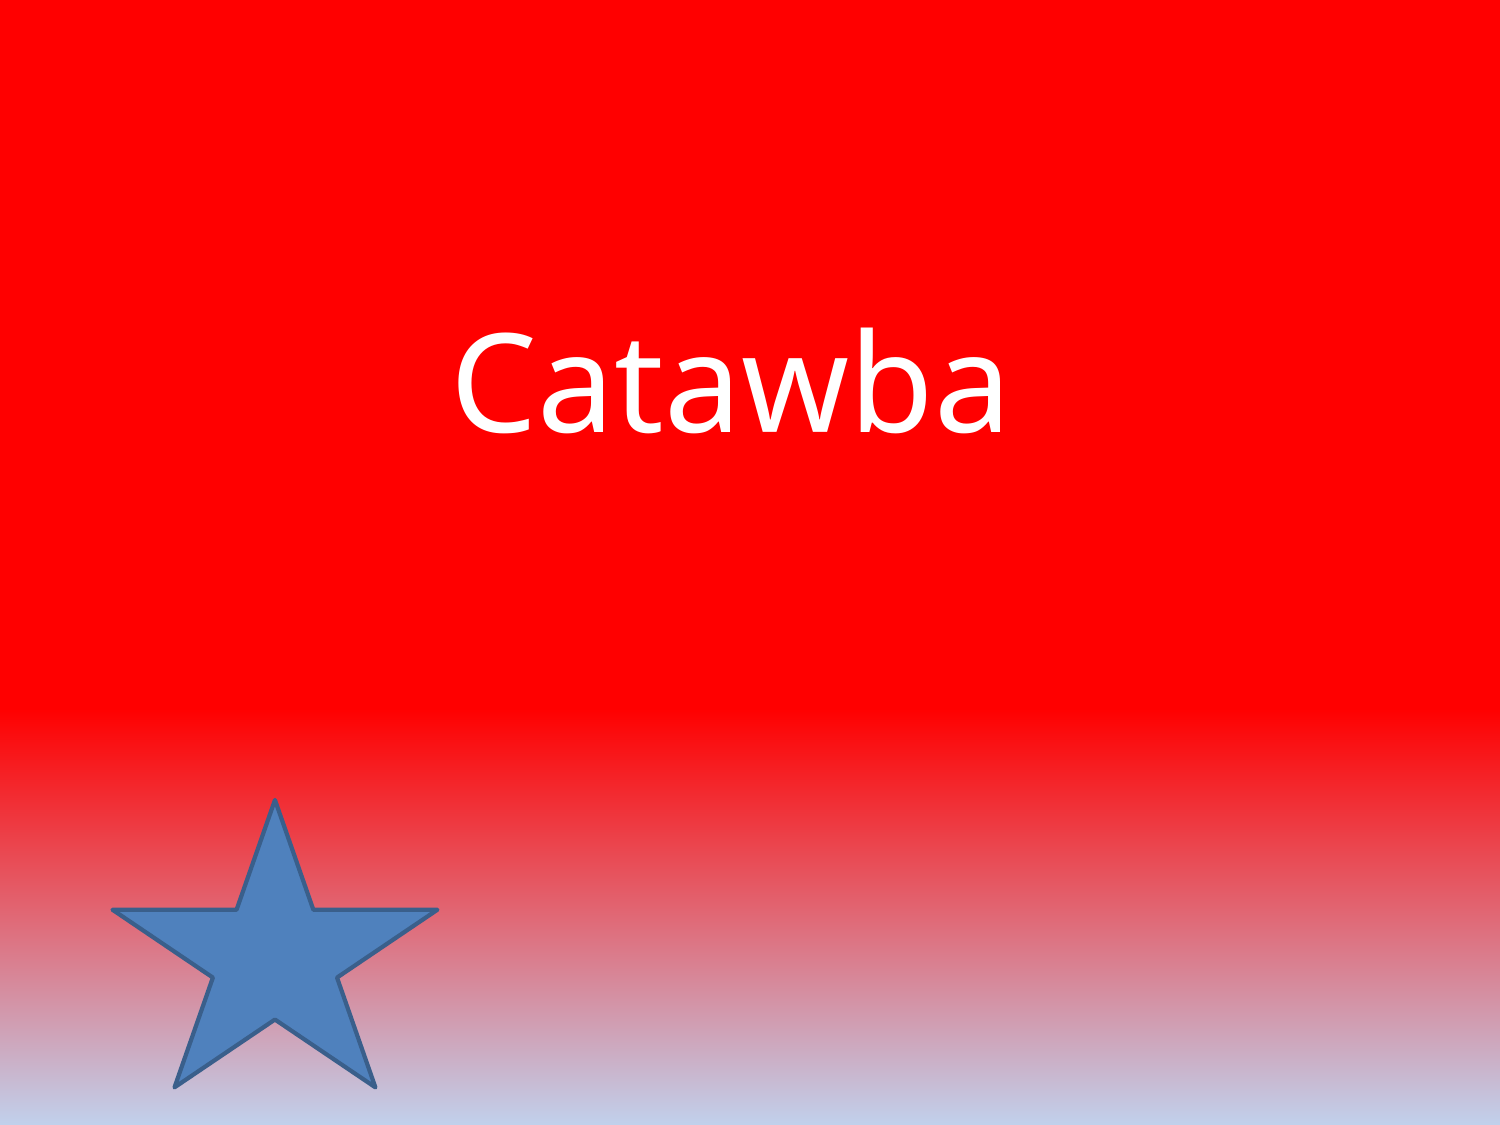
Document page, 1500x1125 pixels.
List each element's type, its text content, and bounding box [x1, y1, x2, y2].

text_box [110, 797, 440, 1090]
text_box Catawba [262, 287, 1200, 468]
